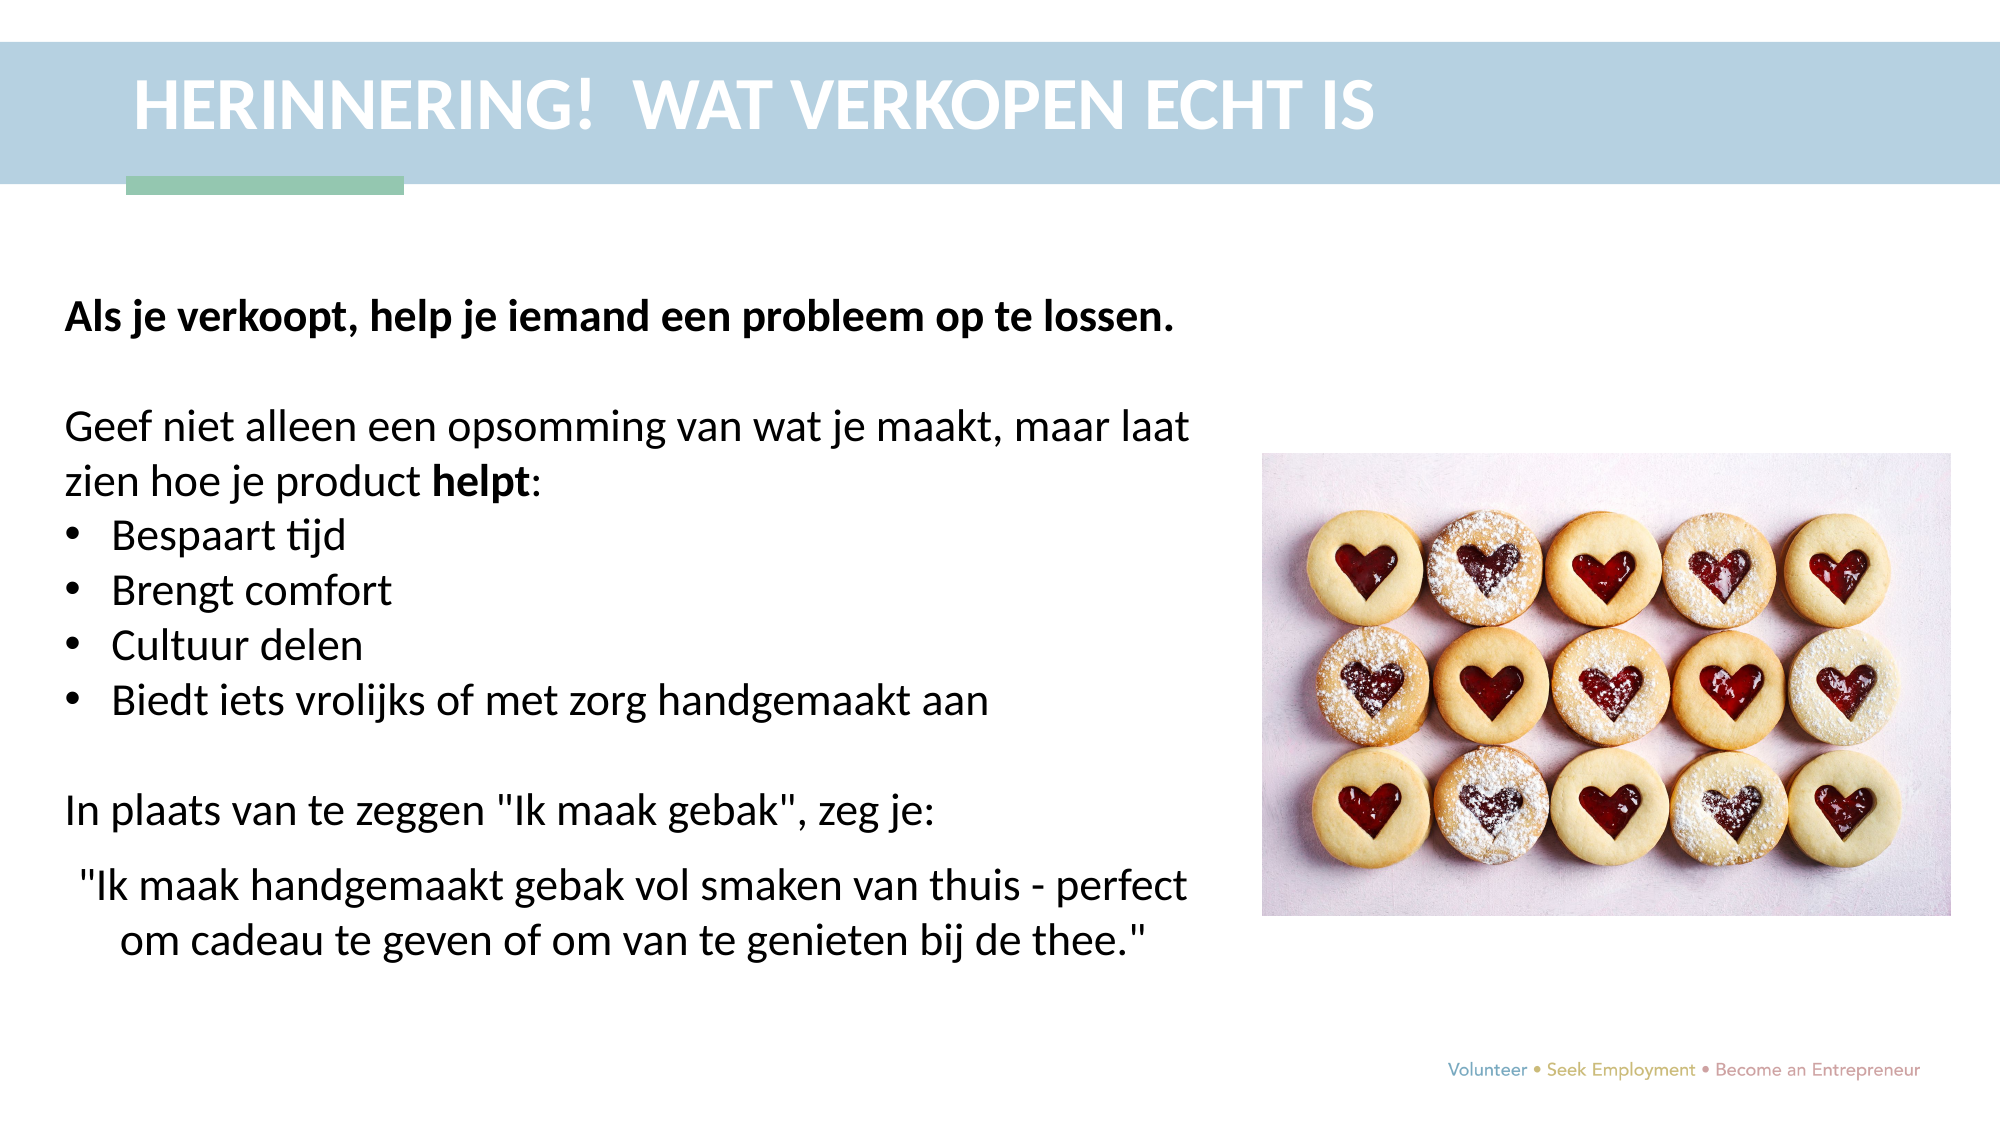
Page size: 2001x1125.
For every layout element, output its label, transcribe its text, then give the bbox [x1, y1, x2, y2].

picture [1262, 453, 1951, 916]
text_box Als je verkoopt, help je iemand een probleem op te lossen. Geef niet alleen een opsomming van wat je maakt, maar laat zien hoe je product helpt: Bespaart tijd Brengt comfort Cultuur delen Biedt iets vrolijks of met zorg handgemaakt aan In plaats van te zeggen "Ik maak gebak", zeg je: "Ik maak handgemaakt gebak vol smaken van thuis - perfect om cadeau te geven of om van te genieten bij de thee." [49, 277, 1218, 973]
picture [1418, 1046, 1971, 1103]
list HERINNERING! WAT VERKOPEN ECHT IS [118, 97, 1908, 216]
